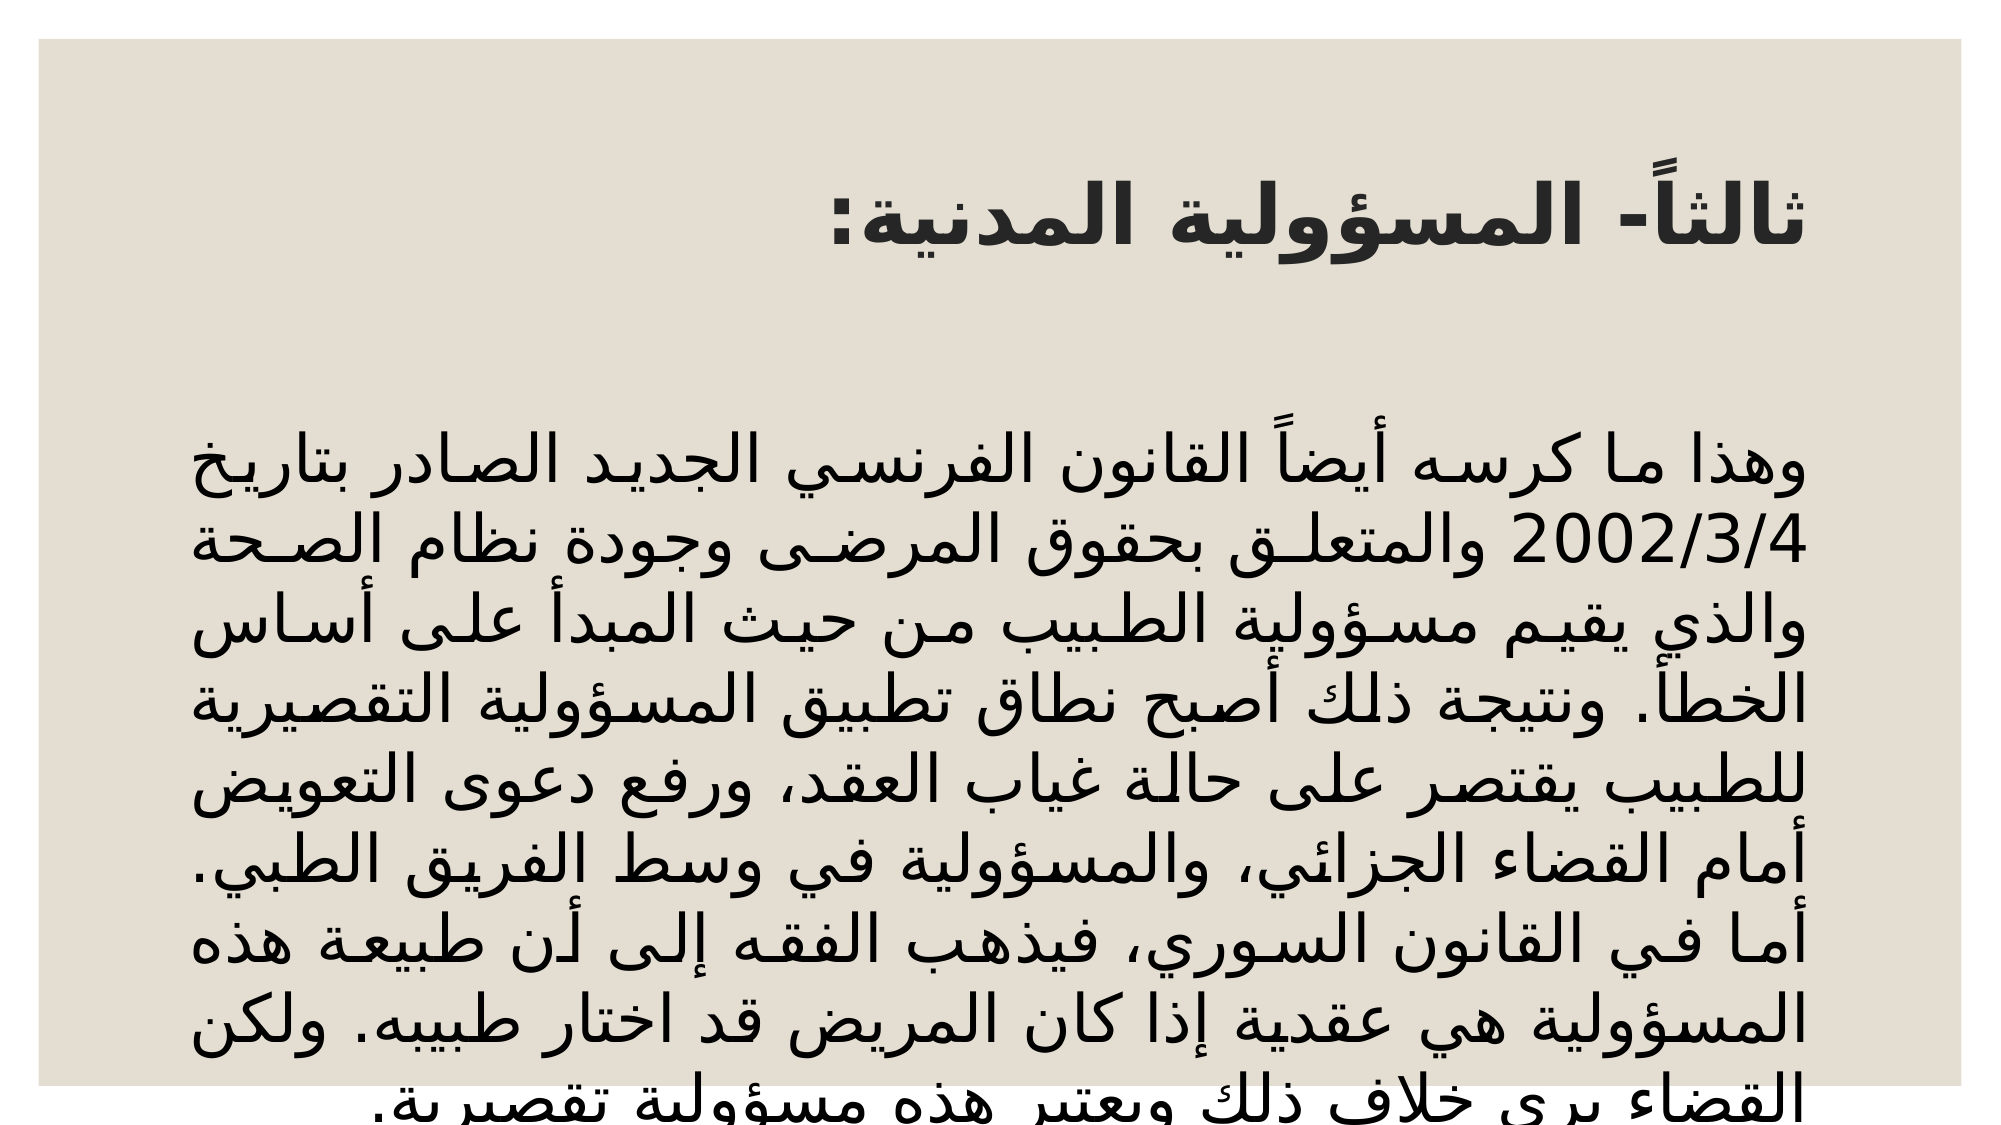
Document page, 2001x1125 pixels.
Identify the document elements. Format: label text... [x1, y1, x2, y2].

title ثالثاً- المسؤولية المدنية: [174, 105, 1825, 331]
list وهذا ما كرسه أيضاً القانون الفرنسي الجديد الصادر بتاريخ 2002/3/4 والمتعلق بحقوق المرضى وجودة نظام الصحة والذي يقيم مسؤولية الطبيب من حيث المبدأ على أساس الخطأ. ونتيجة ذلك أصبح نطاق تطبيق المسؤولية التقصيرية للطبيب يقتصر على حالة غياب العقد، ورفع دعوى التعويض أمام القضاء الجزائي، والمسؤولية في وسط الفريق الطبي. أما في القانون السوري، فيذهب الفقه إلى أن طبيعة هذه المسؤولية هي عقدية إذا كان المريض قد اختار طبيبه. ولكن القضاء يرى خلاف ذلك ويعتبر هذه مسؤولية تقصيرية. [174, 345, 1825, 990]
